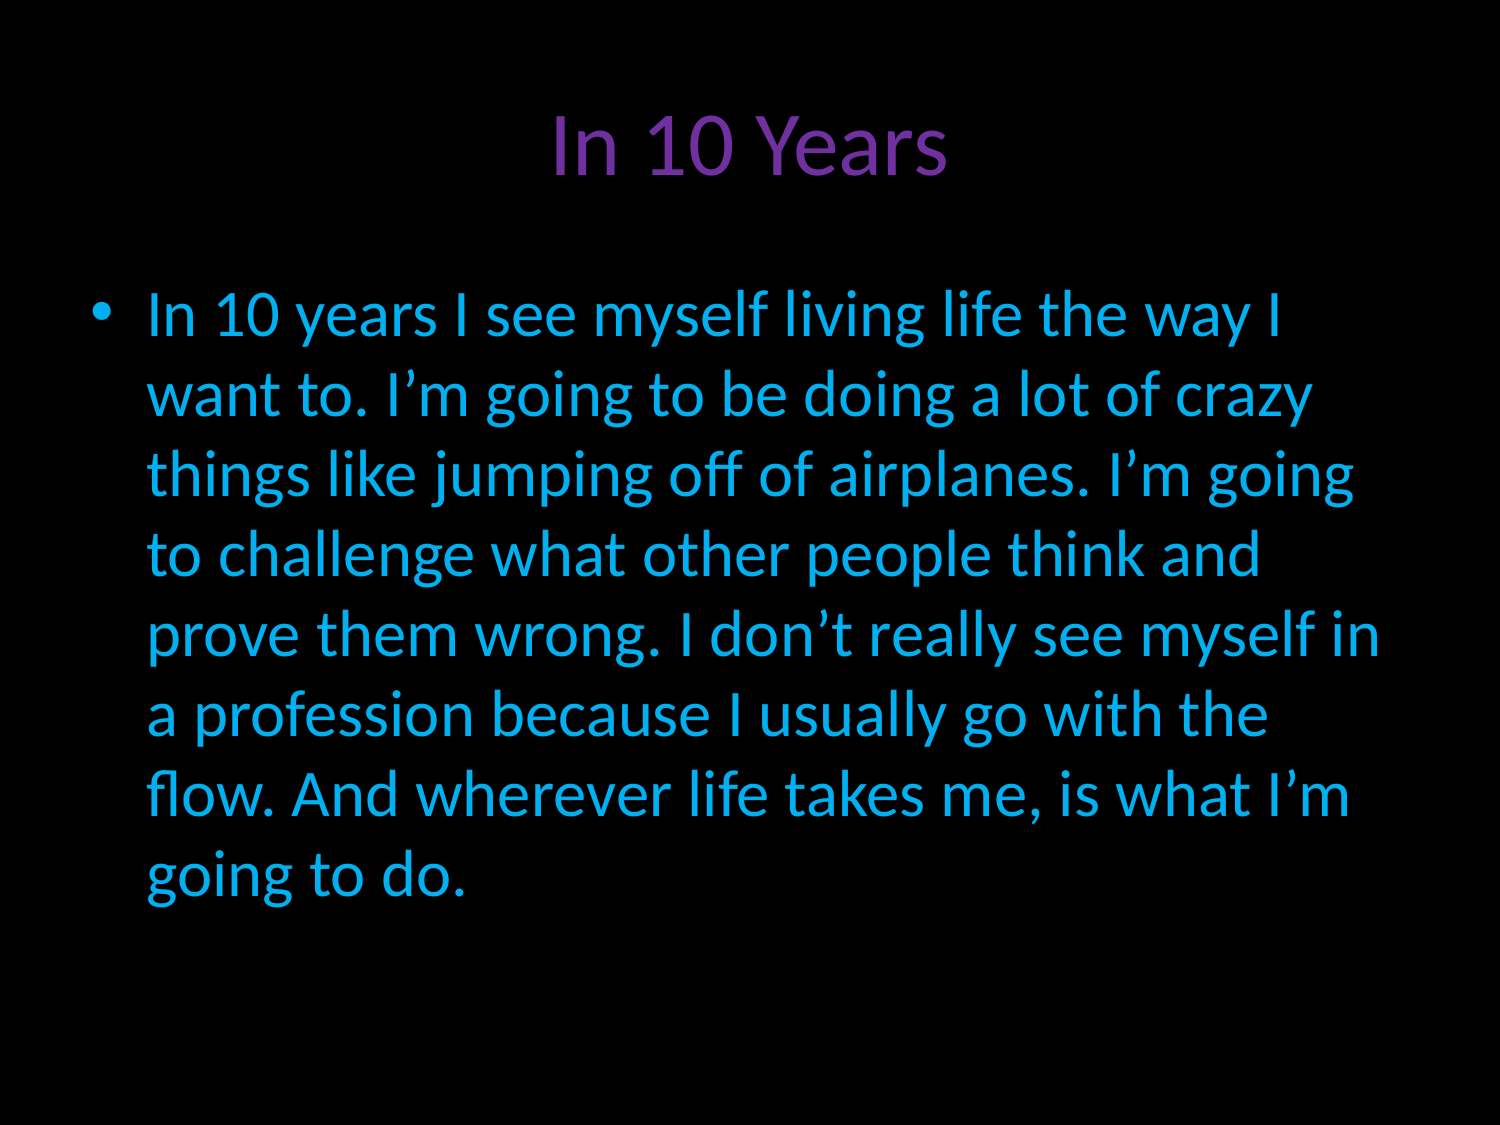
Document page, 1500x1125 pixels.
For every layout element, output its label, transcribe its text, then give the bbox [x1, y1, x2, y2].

list In 10 years I see myself living life the way I want to. I’m going to be doing a lot of crazy things like jumping off of airplanes. I’m going to challenge what other people think and prove them wrong. I don’t really see myself in a profession because I usually go with the flow. And wherever life takes me, is what I’m going to do. [75, 262, 1425, 1005]
title In 10 Years [75, 45, 1425, 233]
